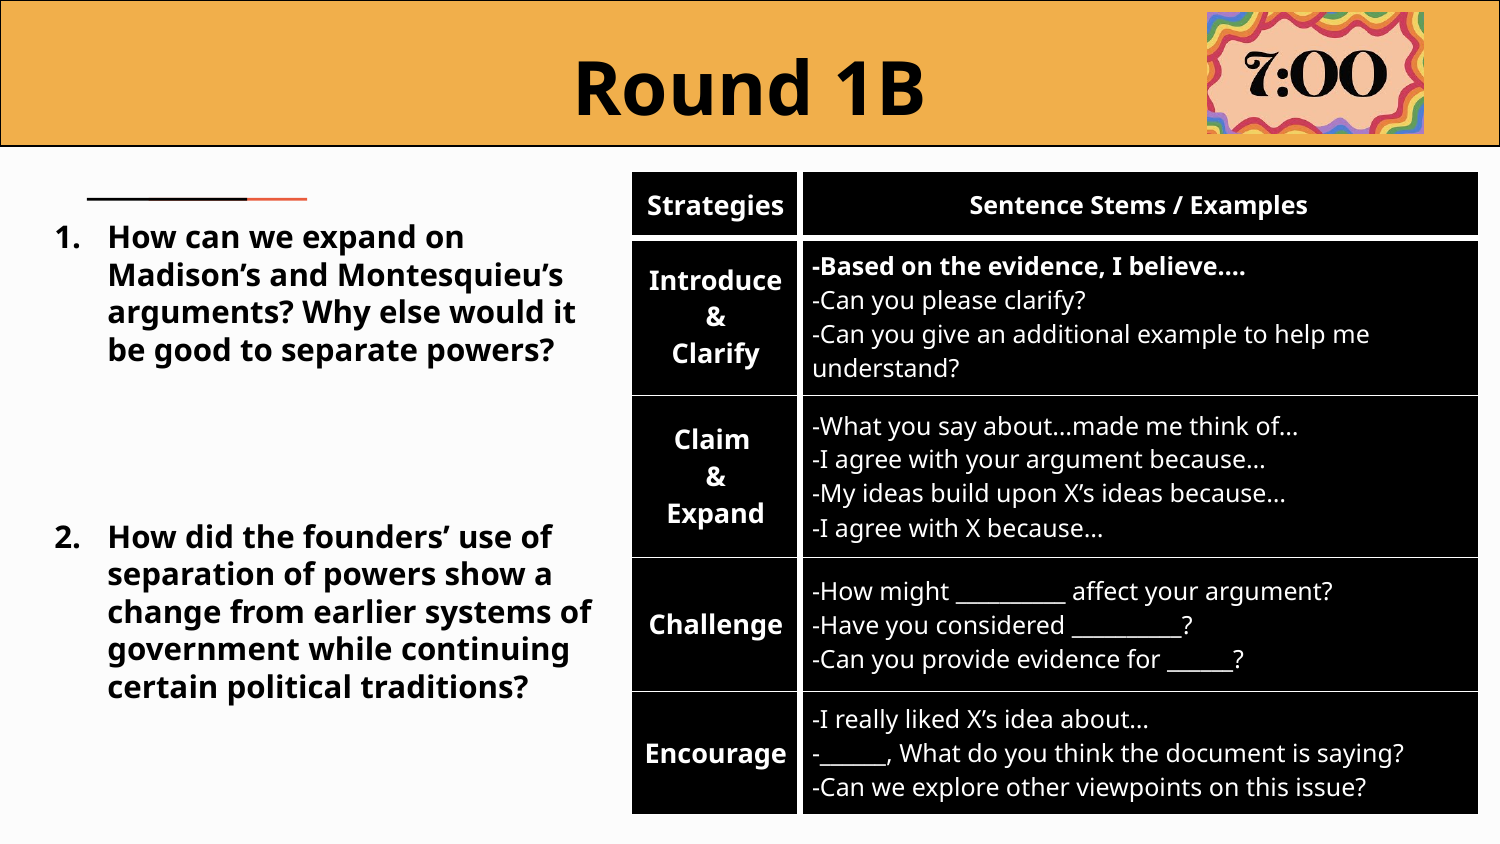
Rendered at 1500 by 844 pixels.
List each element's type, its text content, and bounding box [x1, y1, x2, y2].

text_box How can we expand on Madison’s and Montesquieu’s arguments? Why else would it be good to separate powers? How did the founders’ use of separation of powers show a change from earlier systems of government while continuing certain political traditions? [17, 202, 621, 753]
text_box [0, 0, 1500, 146]
table_cell Introduce & Clarify [632, 241, 797, 395]
picture [1206, 11, 1424, 135]
table_cell -How might __________ affect your argument? -Have you considered __________? -Can you provide evidence for ______? [803, 558, 1478, 691]
text_box Round 1B [45, 24, 1455, 147]
table_header Sentence Stems / Examples [803, 172, 1478, 235]
table_cell -Based on the evidence, I believe…. -Can you please clarify? -Can you give an additional example to help me understand? [803, 241, 1478, 395]
table_cell -What you say about…made me think of… -I agree with your argument because… -My ideas build upon X’s ideas because… -I agree with X because… [803, 396, 1478, 557]
slide_number ‹#› [1371, 815, 1462, 825]
table_cell Encourage [632, 692, 797, 814]
table_cell Challenge [632, 558, 797, 691]
table_cell Claim & Expand [632, 396, 797, 557]
table_cell -I really liked X’s idea about… -______, What do you think the document is saying? -Can we explore other viewpoints on this issue? [803, 692, 1478, 814]
table_header Strategies [632, 172, 797, 235]
